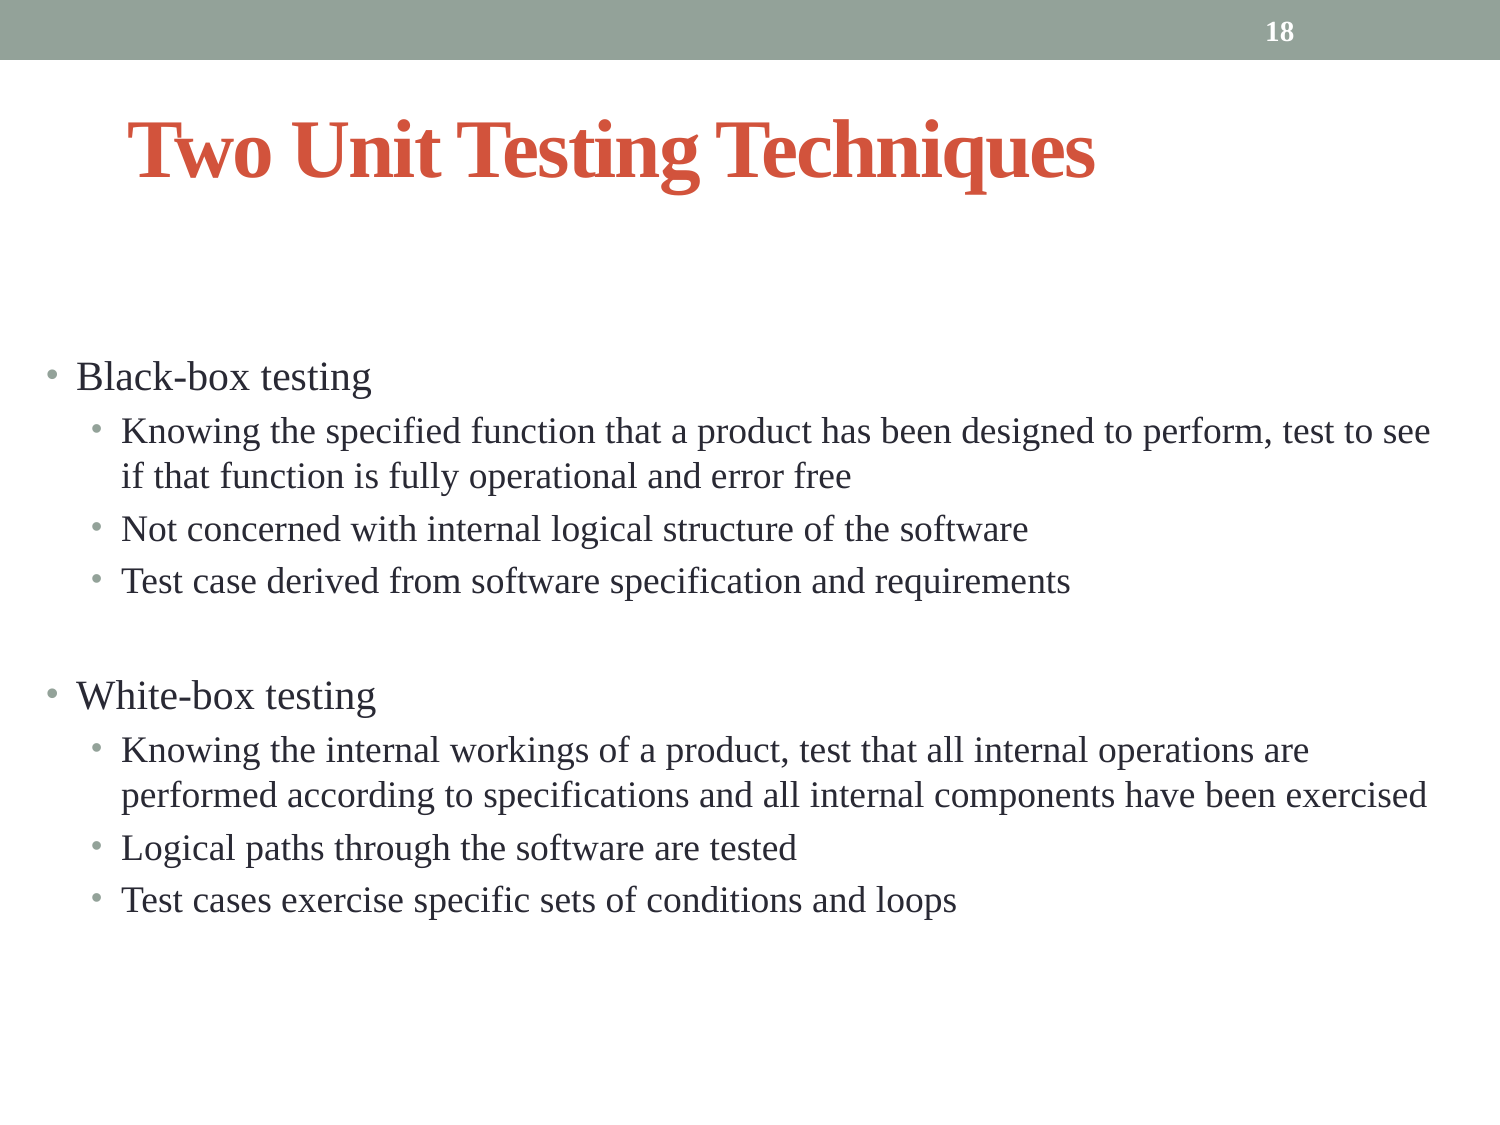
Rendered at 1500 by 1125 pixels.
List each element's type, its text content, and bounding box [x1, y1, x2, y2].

title Two Unit Testing Techniques [112, 50, 1388, 238]
slide_number 18 [1250, 3, 1425, 57]
list Black-box testing Knowing the specified function that a product has been designed to perform, test to see if that function is fully operational and error free Not concerned with internal logical structure of the software Test case derived from software specification and requirements White-box testing Knowing the internal workings of a product, test that all internal operations are performed according to specifications and all internal components have been exercised Logical paths through the software are tested Test cases exercise specific sets of conditions and loops [31, 341, 1469, 1054]
